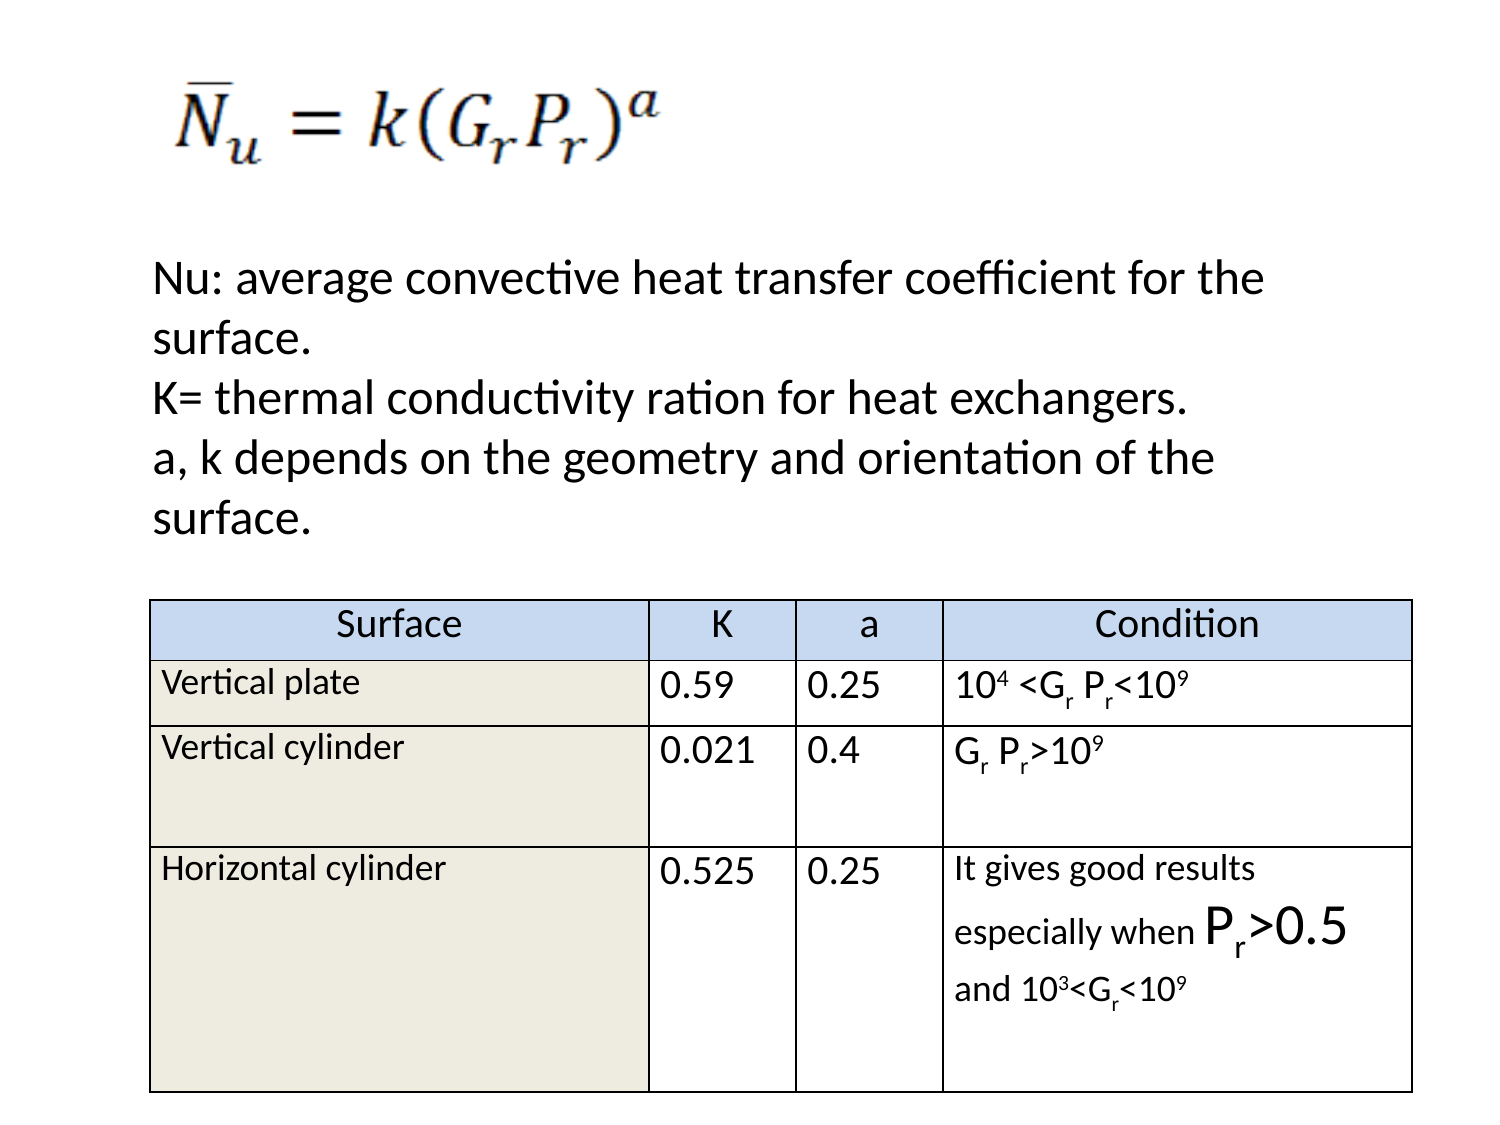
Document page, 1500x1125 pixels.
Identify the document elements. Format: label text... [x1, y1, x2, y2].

table_header Surface [151, 601, 648, 660]
table_cell 104 <Gr Pr<109 [944, 661, 1411, 725]
table_header Condition [944, 601, 1411, 660]
table_header K [650, 601, 795, 660]
picture [174, 74, 665, 183]
list [75, 50, 1425, 1005]
table_cell 0.021 [650, 727, 795, 846]
table_cell Horizontal cylinder [151, 848, 648, 1091]
table_header a [797, 601, 942, 660]
table_cell 0.4 [797, 727, 942, 846]
text_box Nu: average convective heat transfer coefficient for the surface. K= thermal conductivity ration for heat exchangers. a, k depends on the geometry and orientation of the surface. [137, 237, 1300, 598]
table_cell Vertical cylinder [151, 727, 648, 846]
table_cell 0.525 [650, 848, 795, 1091]
table_cell 0.25 [797, 661, 942, 725]
table_cell It gives good results especially when Pr>0.5 and 103<Gr<109 [944, 848, 1411, 1091]
table_cell Gr Pr>109 [944, 727, 1411, 846]
table_cell 0.25 [797, 848, 942, 1091]
table_cell 0.59 [650, 661, 795, 725]
table_cell Vertical plate [151, 661, 648, 725]
